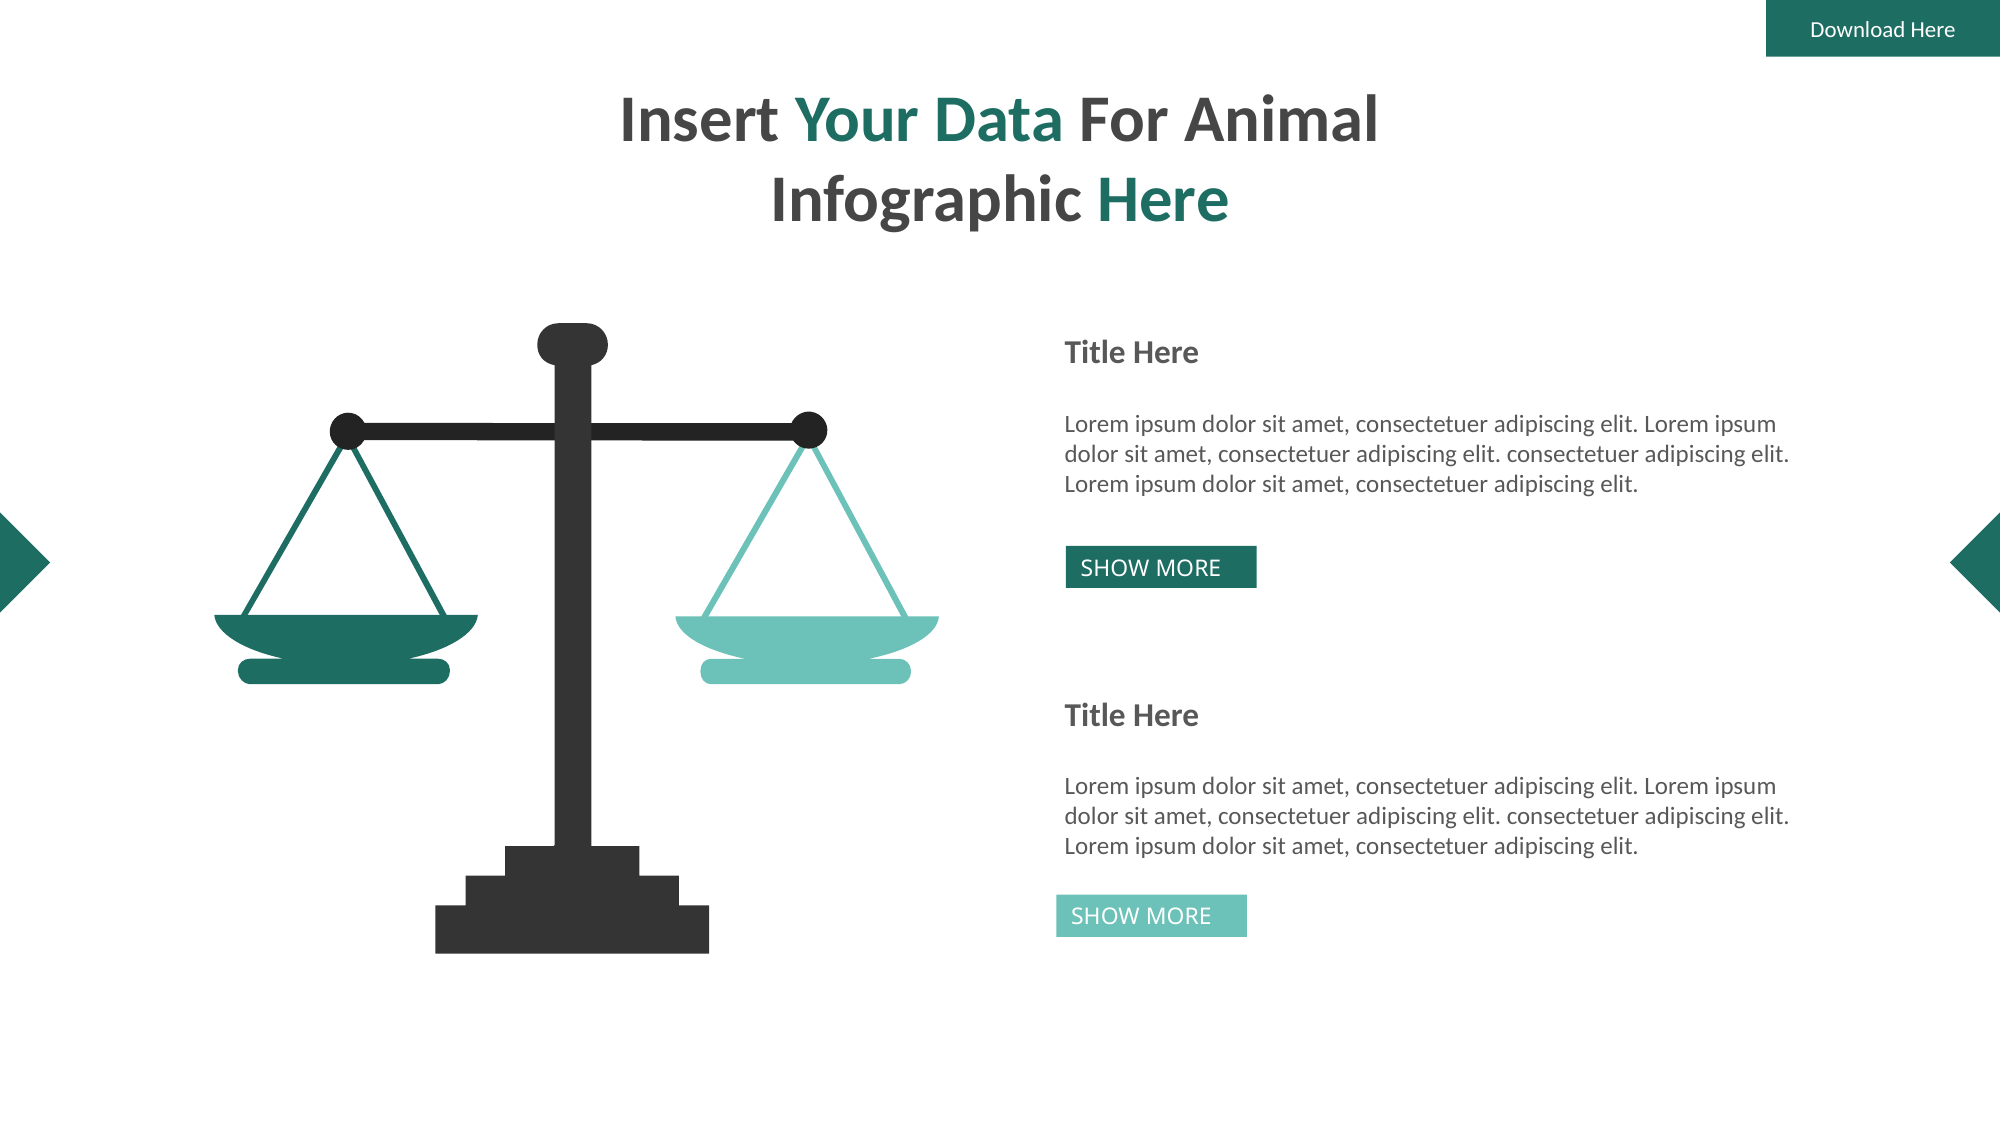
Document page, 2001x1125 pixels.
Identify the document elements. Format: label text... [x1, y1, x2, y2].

text_box [1948, 510, 2000, 615]
text_box Lorem ipsum dolor sit amet, consectetuer adipiscing elit. Lorem ipsum dolor sit amet, consectetuer adipiscing elit. consectetuer adipiscing elit. Lorem ipsum dolor sit amet, consectetuer adipiscing elit. [1049, 762, 1836, 867]
text_box [593, 411, 828, 441]
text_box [214, 429, 478, 685]
text_box Title Here [1049, 323, 1423, 378]
text_box Title Here [1049, 685, 1423, 741]
text_box SHOW MORE [1065, 545, 1257, 588]
text_box Download Here [1765, 0, 2000, 58]
text_box Insert Your Data For Animal Infographic Here [505, 67, 1495, 243]
text_box Lorem ipsum dolor sit amet, consectetuer adipiscing elit. Lorem ipsum dolor sit amet, consectetuer adipiscing elit. consectetuer adipiscing elit. Lorem ipsum dolor sit amet, consectetuer adipiscing elit. [1049, 399, 1836, 505]
text_box [434, 322, 711, 955]
text_box [329, 412, 553, 441]
text_box [0, 510, 52, 615]
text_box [675, 430, 939, 685]
text_box SHOW MORE [1056, 894, 1247, 937]
